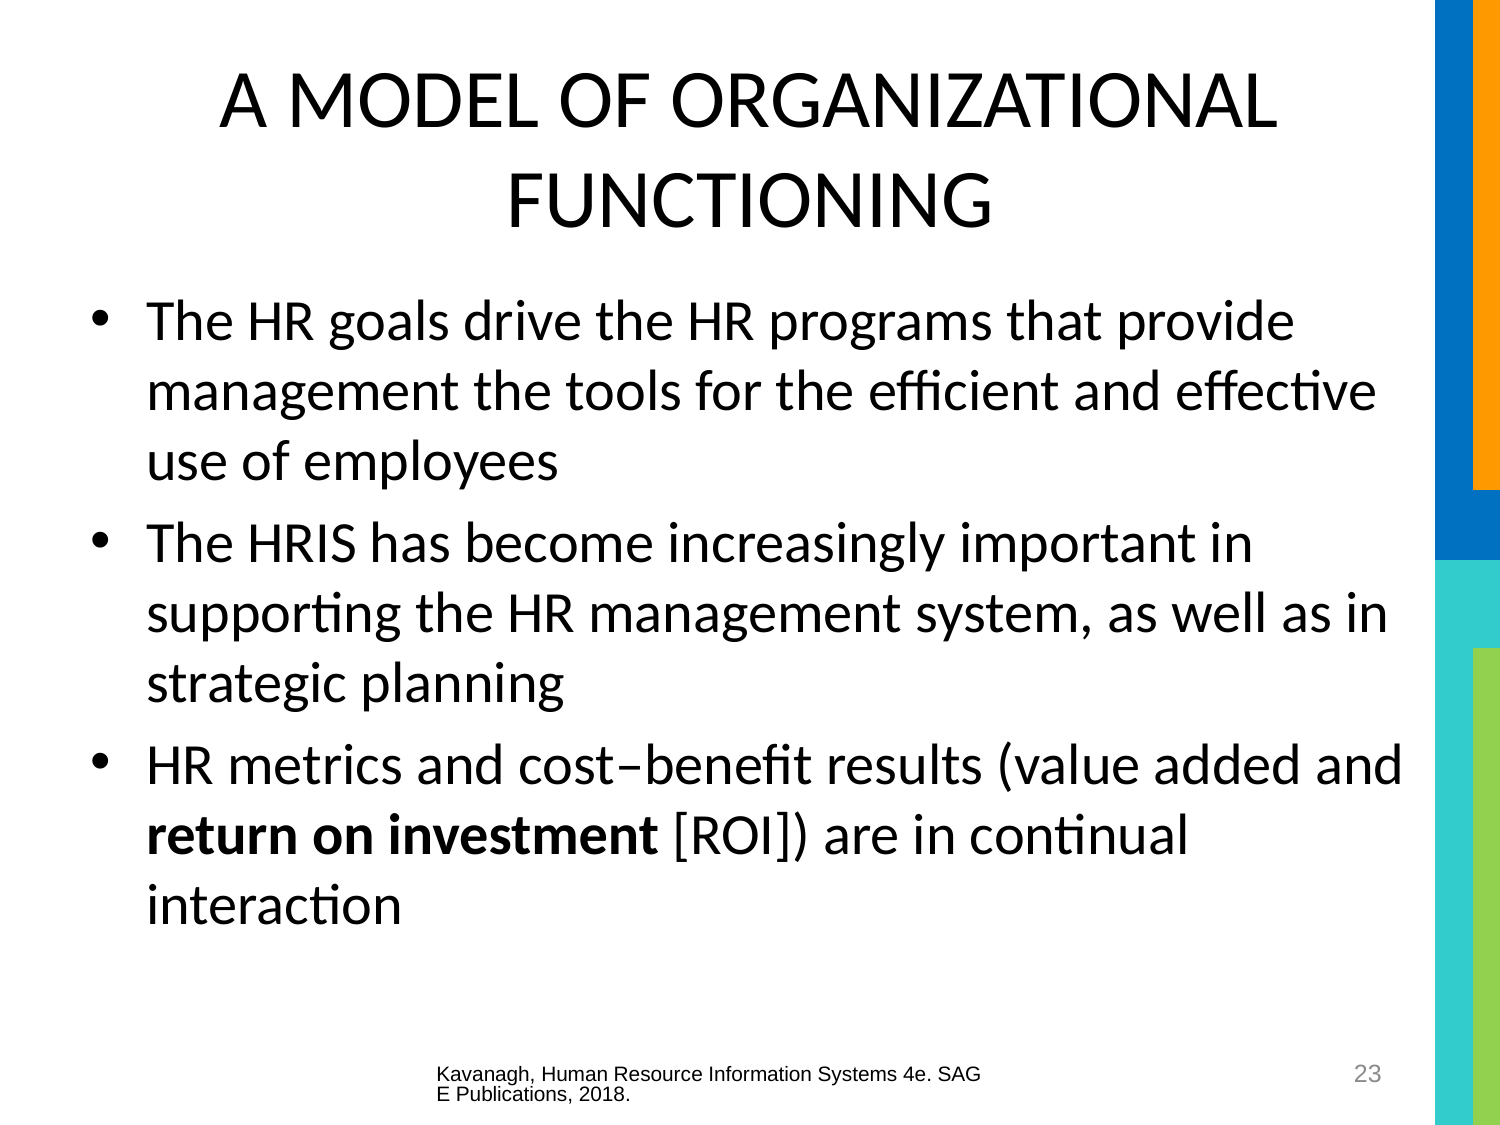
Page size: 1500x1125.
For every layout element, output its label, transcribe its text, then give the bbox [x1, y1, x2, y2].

footer Kavanagh, Human Resource Information Systems 4e. SAGE Publications, 2018. [421, 1042, 1004, 1103]
slide_number 23 [1059, 1042, 1397, 1103]
list The HR goals drive the HR programs that provide management the tools for the efficient and effective use of employees The HRIS has become increasingly important in supporting the HR management system, as well as in strategic planning HR metrics and cost–benefit results (value added and return on investment [ROI]) are in continual interaction [75, 275, 1425, 1018]
title A MODEL OF ORGANIZATIONAL FUNCTIONING [75, 0, 1425, 188]
